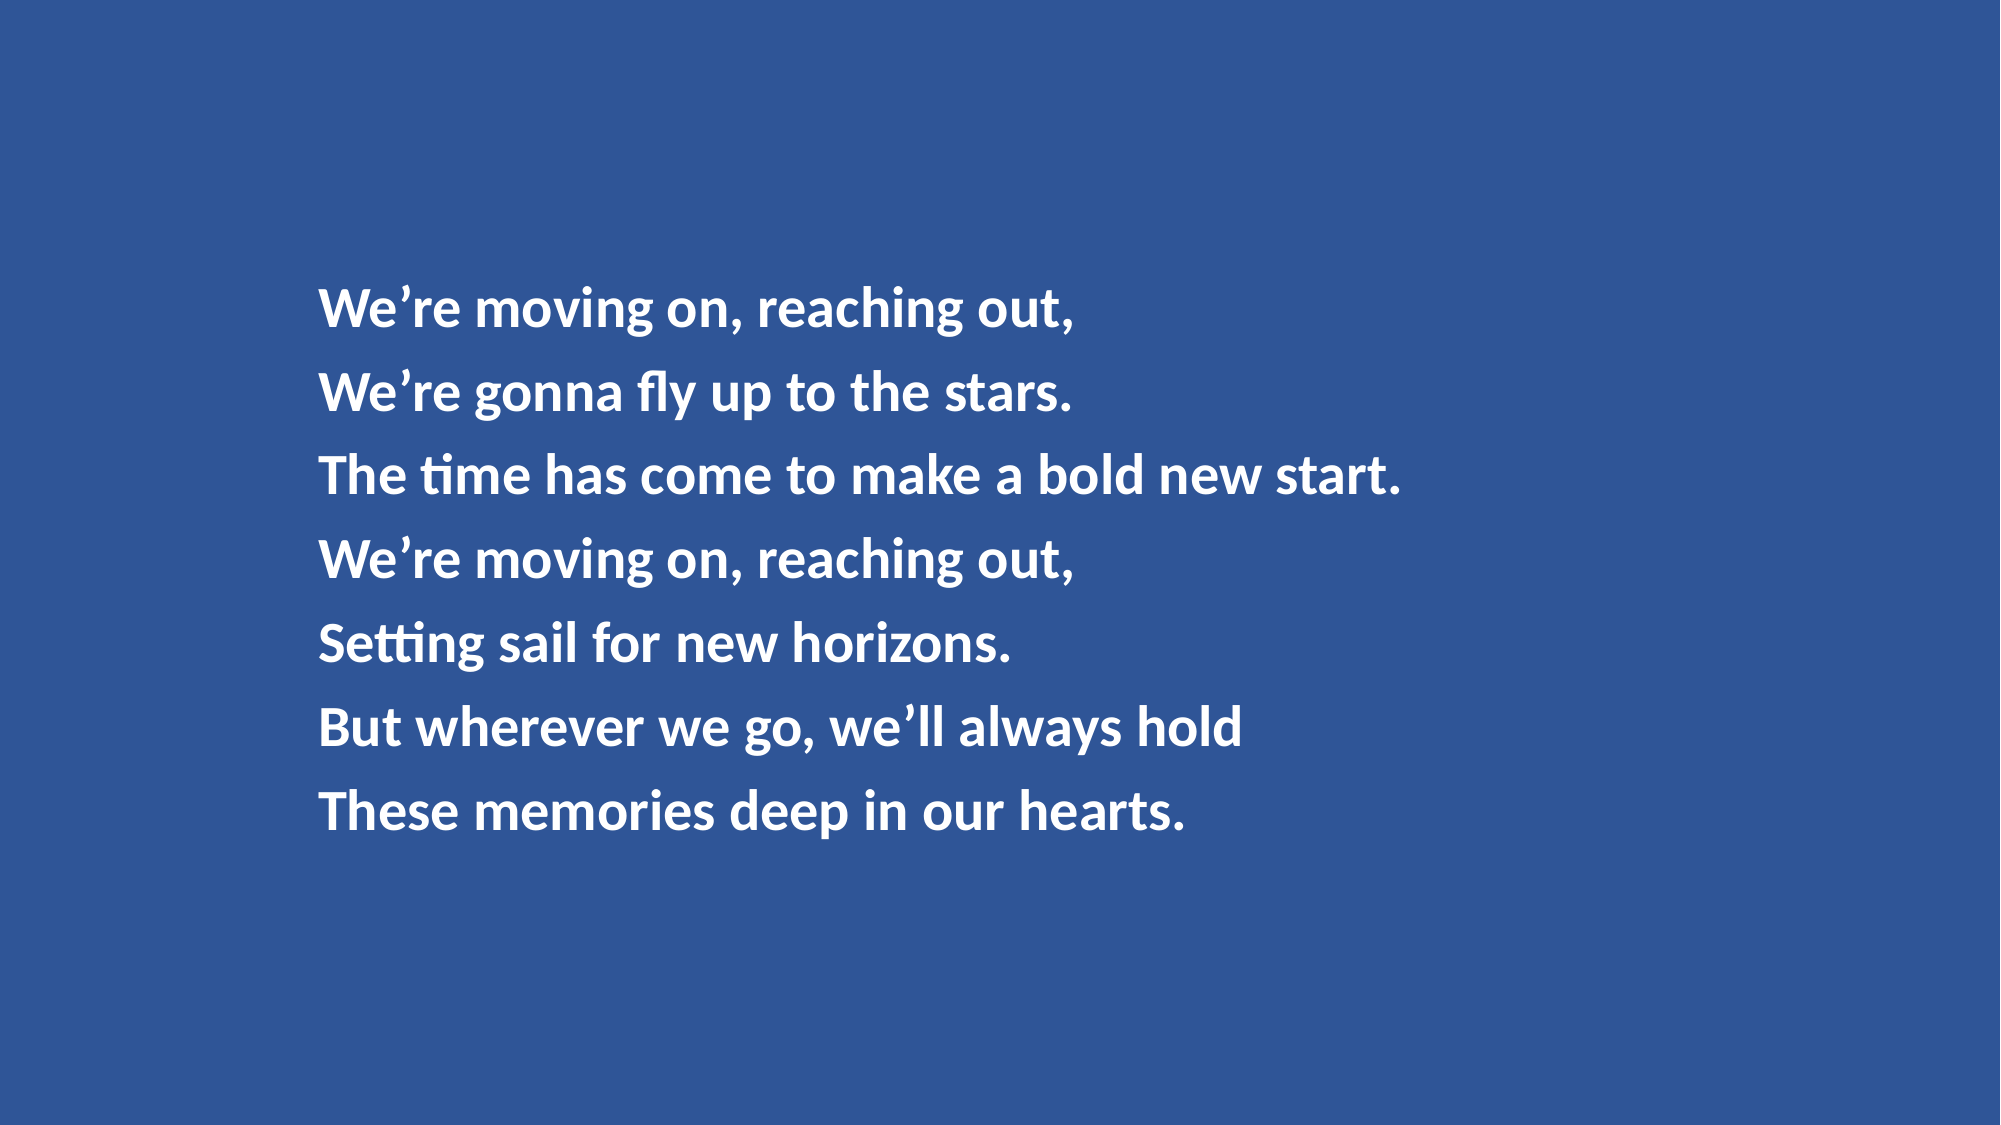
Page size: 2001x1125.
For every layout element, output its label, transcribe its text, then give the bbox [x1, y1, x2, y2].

list We’re moving on, reaching out, We’re gonna fly up to the stars. The time has come to make a bold new start. We’re moving on, reaching out, Setting sail for new horizons. But wherever we go, we’ll always hold These memories deep in our hearts. [303, 269, 1704, 856]
